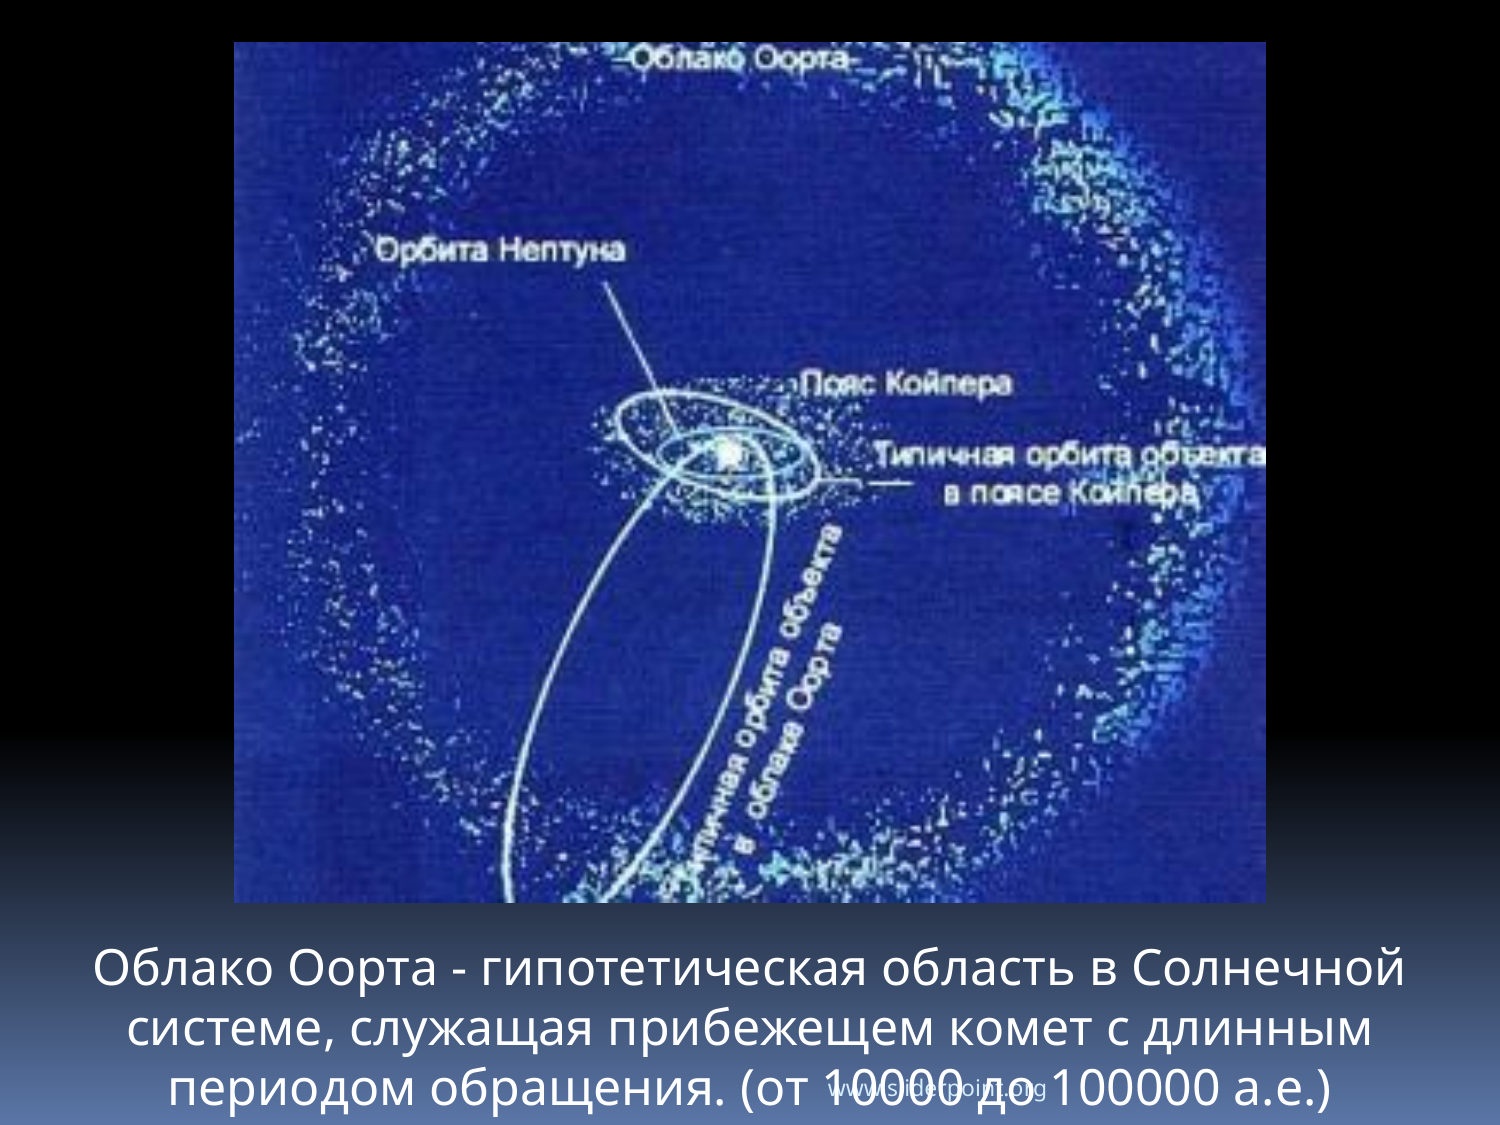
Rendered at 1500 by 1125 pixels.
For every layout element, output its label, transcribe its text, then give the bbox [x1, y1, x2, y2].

text_box Облако Оорта - гипотетическая область в Солнечной системе, служащая прибежещем комет с длинным периодом обращения. (от 10000 до 100000 а.е.) [0, 928, 1500, 1123]
picture [233, 42, 1267, 903]
footer www.sliderpoint.org [150, 1052, 1063, 1113]
